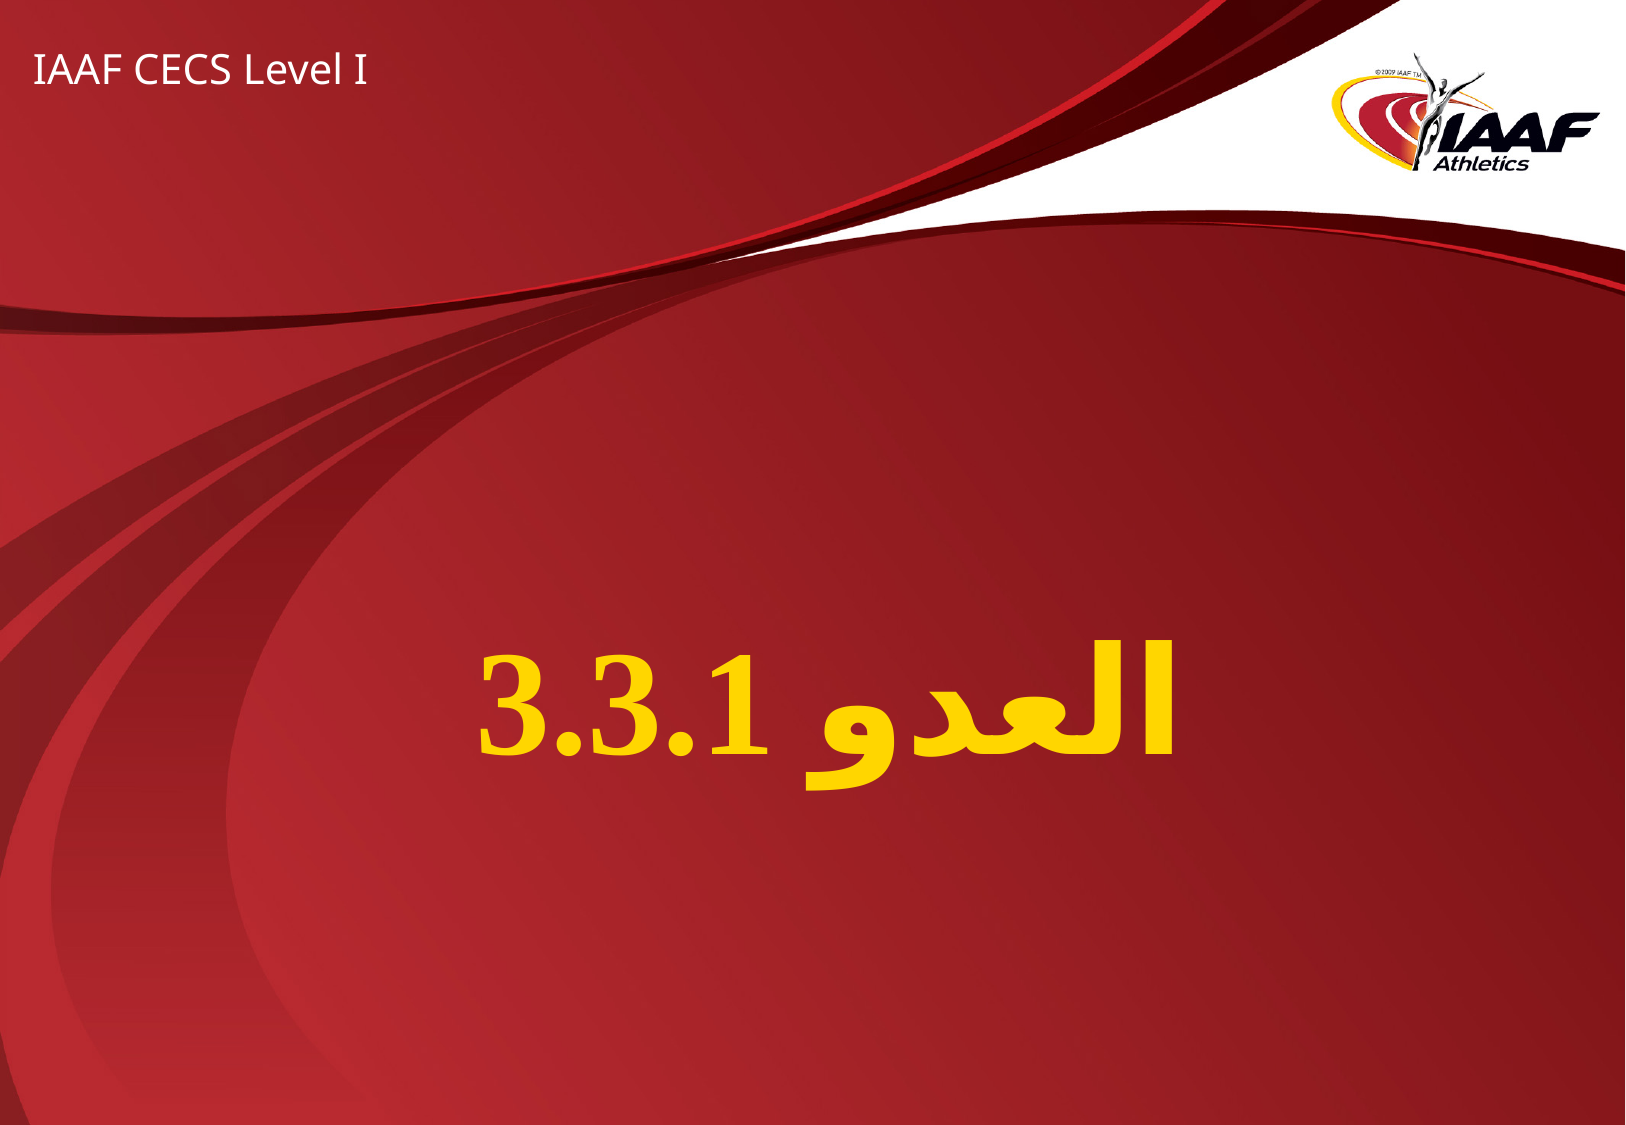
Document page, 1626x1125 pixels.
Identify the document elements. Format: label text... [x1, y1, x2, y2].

subtitle IAAF CECS Level I [32, 42, 1083, 137]
picture [0, 0, 1626, 1125]
title 3.3.1 العدو [399, 574, 1262, 816]
